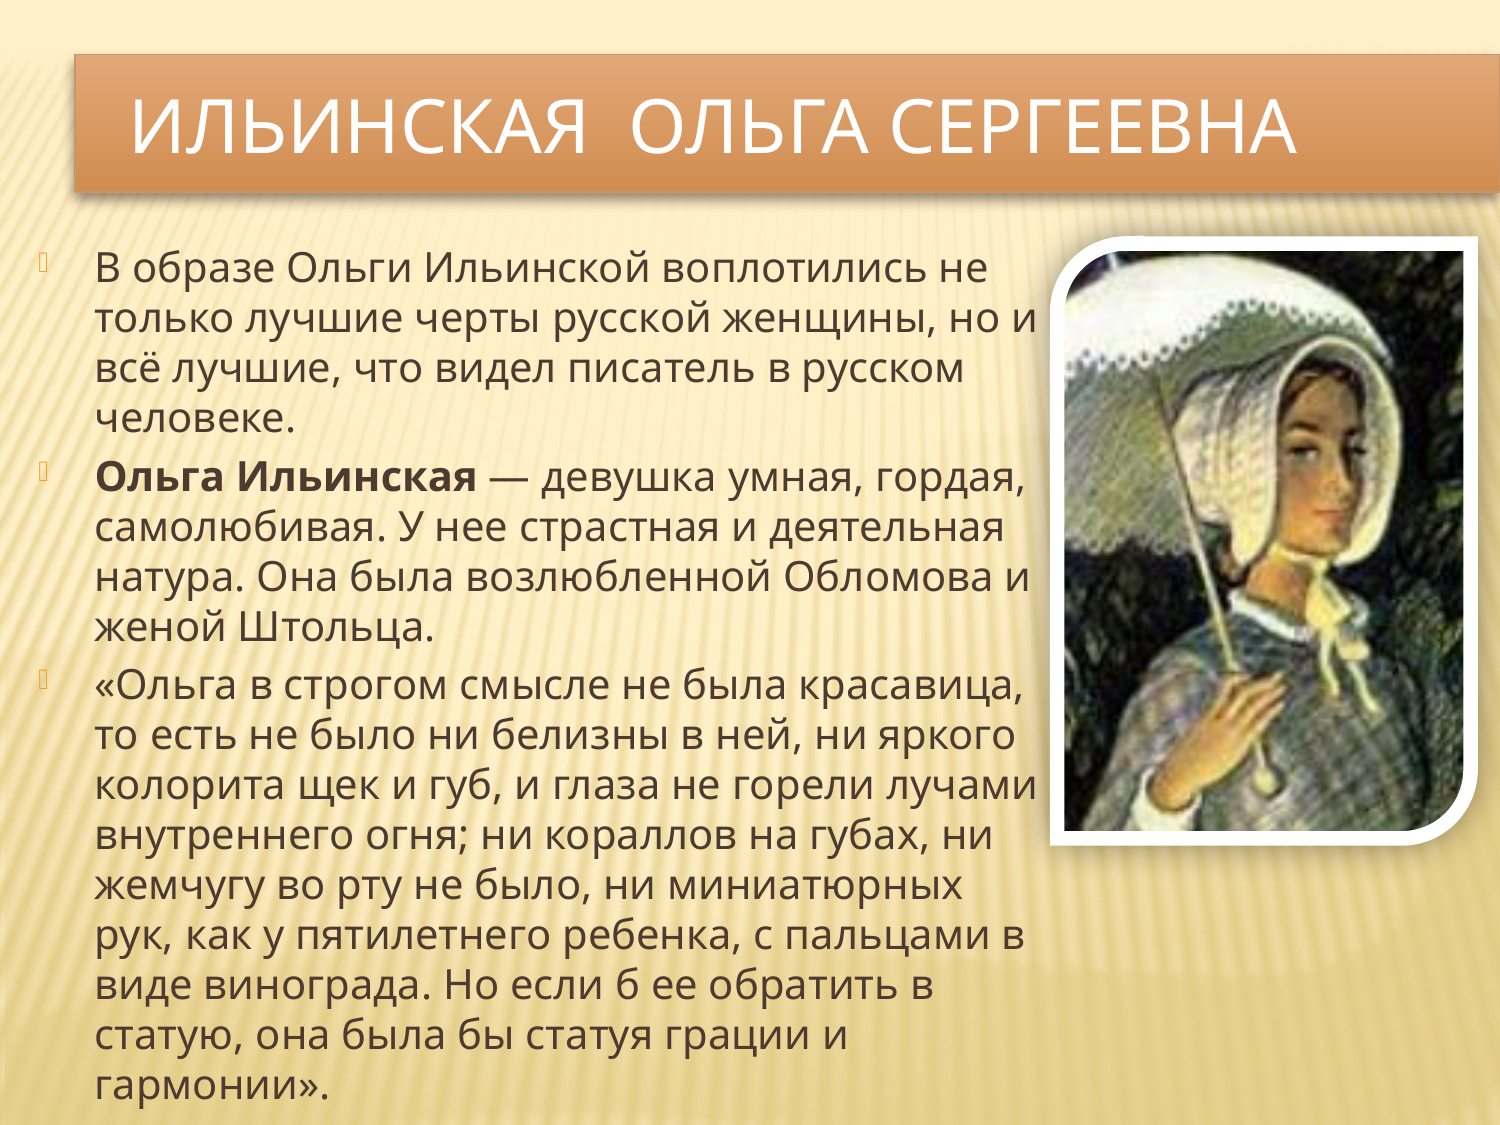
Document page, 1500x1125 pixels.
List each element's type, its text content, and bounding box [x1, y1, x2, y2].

title Ильинская Ольга Сергеевна [74, 54, 1500, 193]
picture [1056, 243, 1471, 839]
list В образе Ольги Ильинской воплотились не только лучшие черты русской женщины, но и всё лучшие, что видел писатель в русском человеке. Ольга Ильинская — девушка умная, гордая, самолюбивая. У нее страстная и деятельная натура. Она была возлюбленной Обломова и женой Штольца. «Ольга в строгом смысле не была красавица, то есть не было ни белизны в ней, ни яркого колорита щек и губ, и глаза не горели лучами внутреннего огня; ни кораллов на губах, ни жемчугу во рту не было, ни миниатюрных рук, как у пятилетнего ребенка, с пальцами в виде винограда. Но если б ее обратить в статую, она была бы статуя грации и гармонии». [23, 233, 1058, 976]
